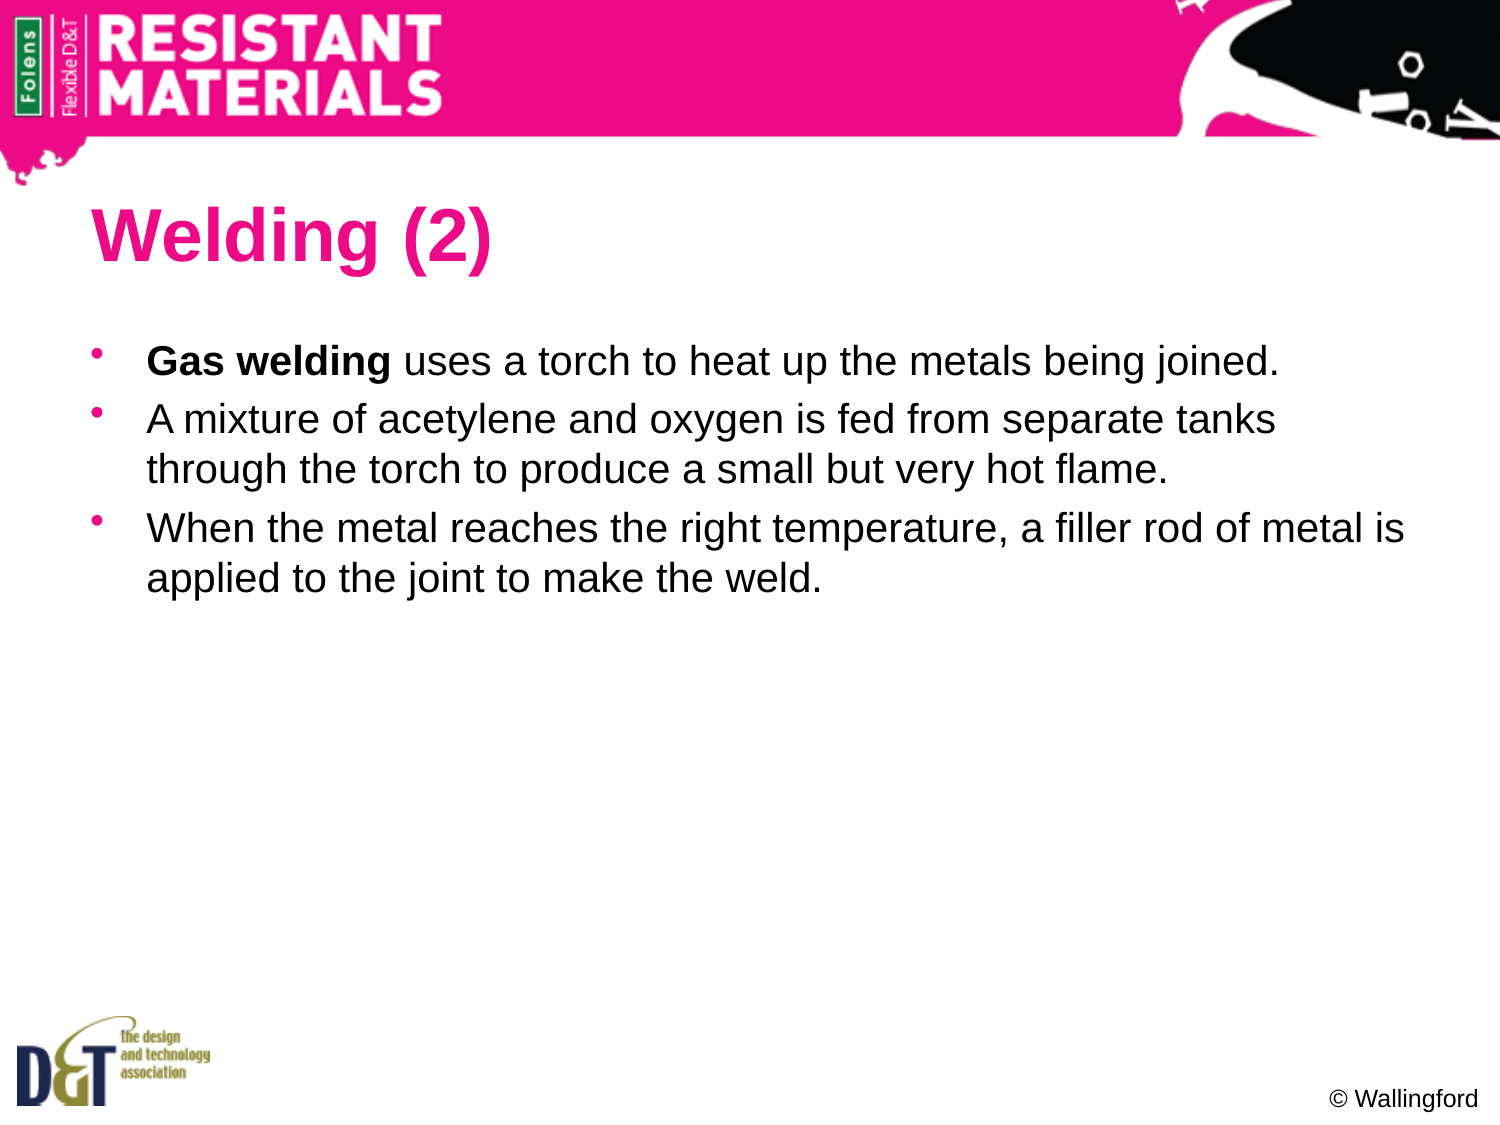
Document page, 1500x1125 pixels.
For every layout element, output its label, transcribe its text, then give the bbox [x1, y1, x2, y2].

list Gas welding uses a torch to heat up the metals being joined. A mixture of acetylene and oxygen is fed from separate tanks through the torch to produce a small but very hot flame. When the metal reaches the right temperature, a filler rod of metal is applied to the joint to make the weld. [75, 326, 1425, 1005]
text_box © Wallingford [1257, 1074, 1495, 1125]
title Welding (2) [76, 160, 1427, 301]
picture [0, 0, 1500, 1125]
